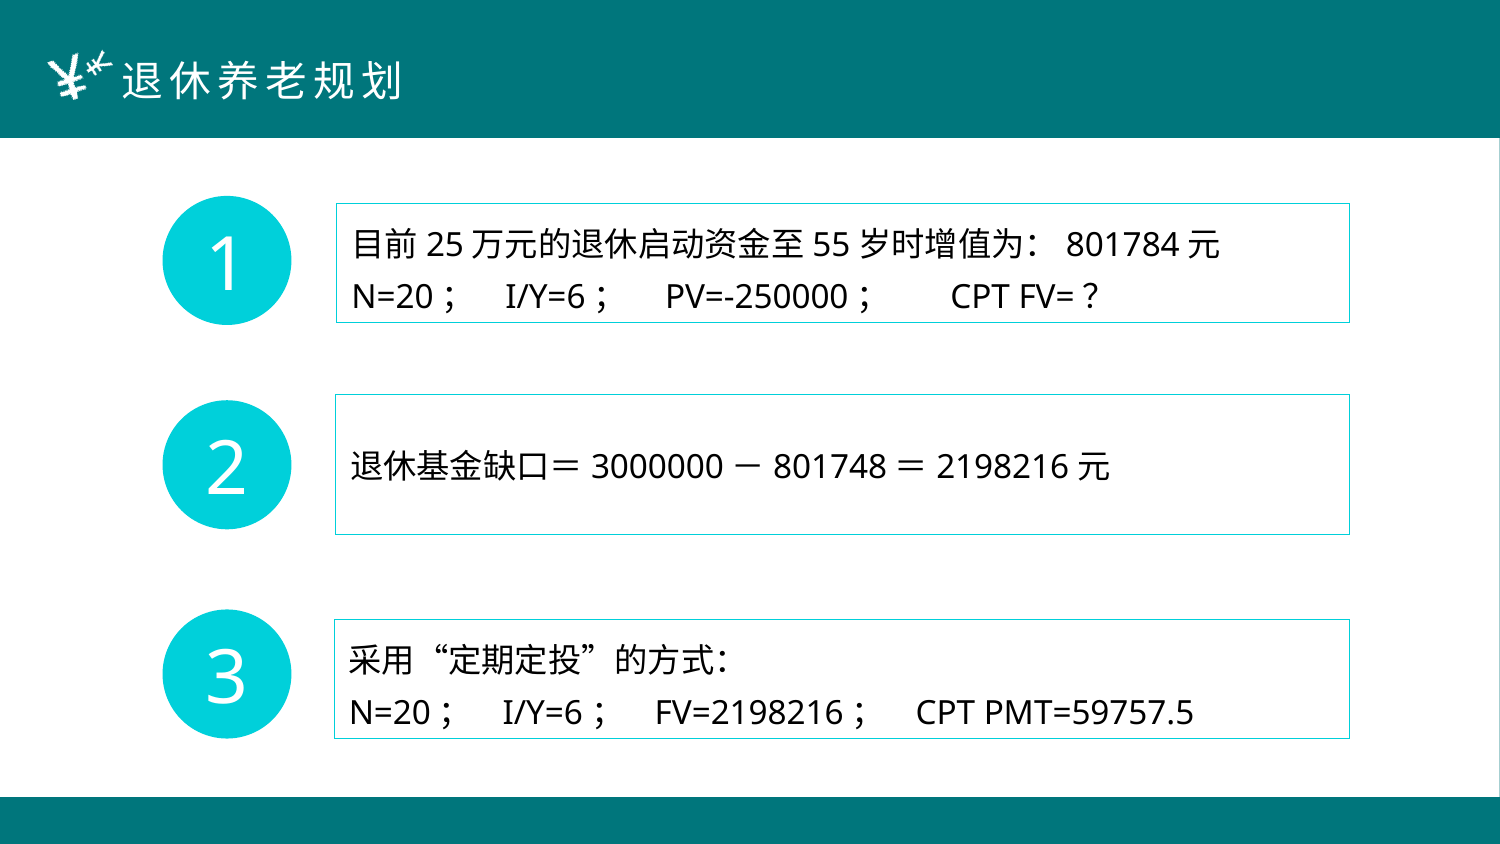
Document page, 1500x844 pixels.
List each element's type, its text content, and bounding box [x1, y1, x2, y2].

text_box 退休基金缺口＝3000000－801748＝2198216元 [335, 394, 1350, 535]
text_box 3 [162, 609, 292, 739]
text_box 目前25万元的退休启动资金至55岁时增值为：801784元 N=20； I/Y=6； PV=-250000； CPT FV=？ [336, 203, 1350, 323]
text_box 1 [162, 195, 292, 325]
text_box 采用“定期定投”的方式： N=20； I/Y=6； FV=2198216； CPT PMT=59757.5 [334, 619, 1350, 739]
text_box 2 [162, 400, 292, 530]
